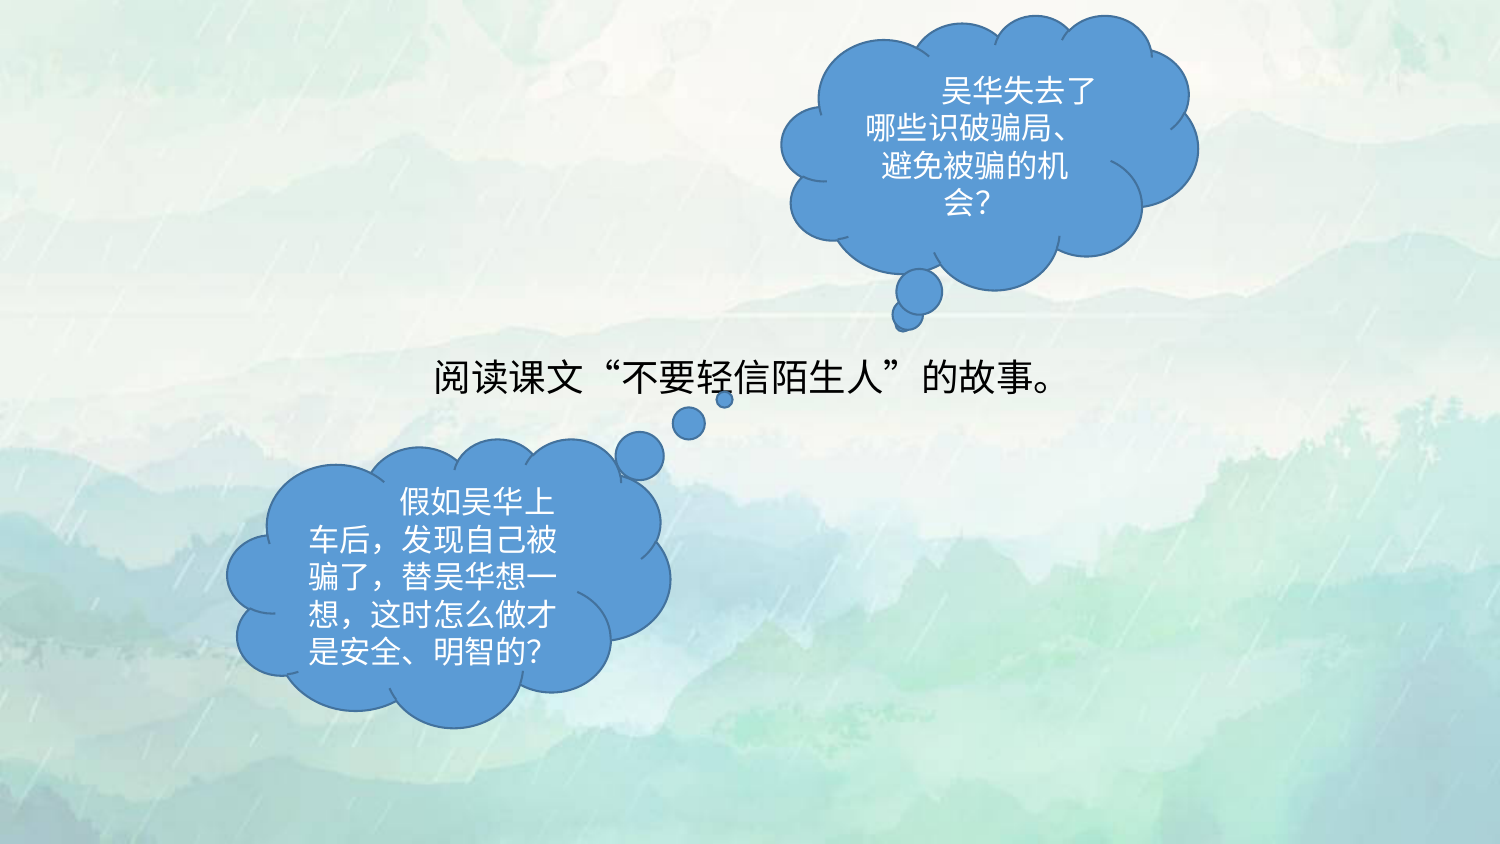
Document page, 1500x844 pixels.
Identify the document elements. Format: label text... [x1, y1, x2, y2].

text_box 假如吴华上车后，发现自己被骗了，替吴华想一想，这时怎么做才是安全、明智的？ [225, 430, 672, 730]
picture [0, 0, 1500, 844]
text_box 吴华失去了哪些识破骗局、避免被骗的机会？ [780, 14, 1200, 333]
text_box 假如吴华上车后，发现自己被骗了，替吴华想一想，这时怎么做才是安全、明智的？ [671, 406, 706, 441]
list 阅读课文“不要轻信陌生人”的故事。 [333, 325, 1190, 406]
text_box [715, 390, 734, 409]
